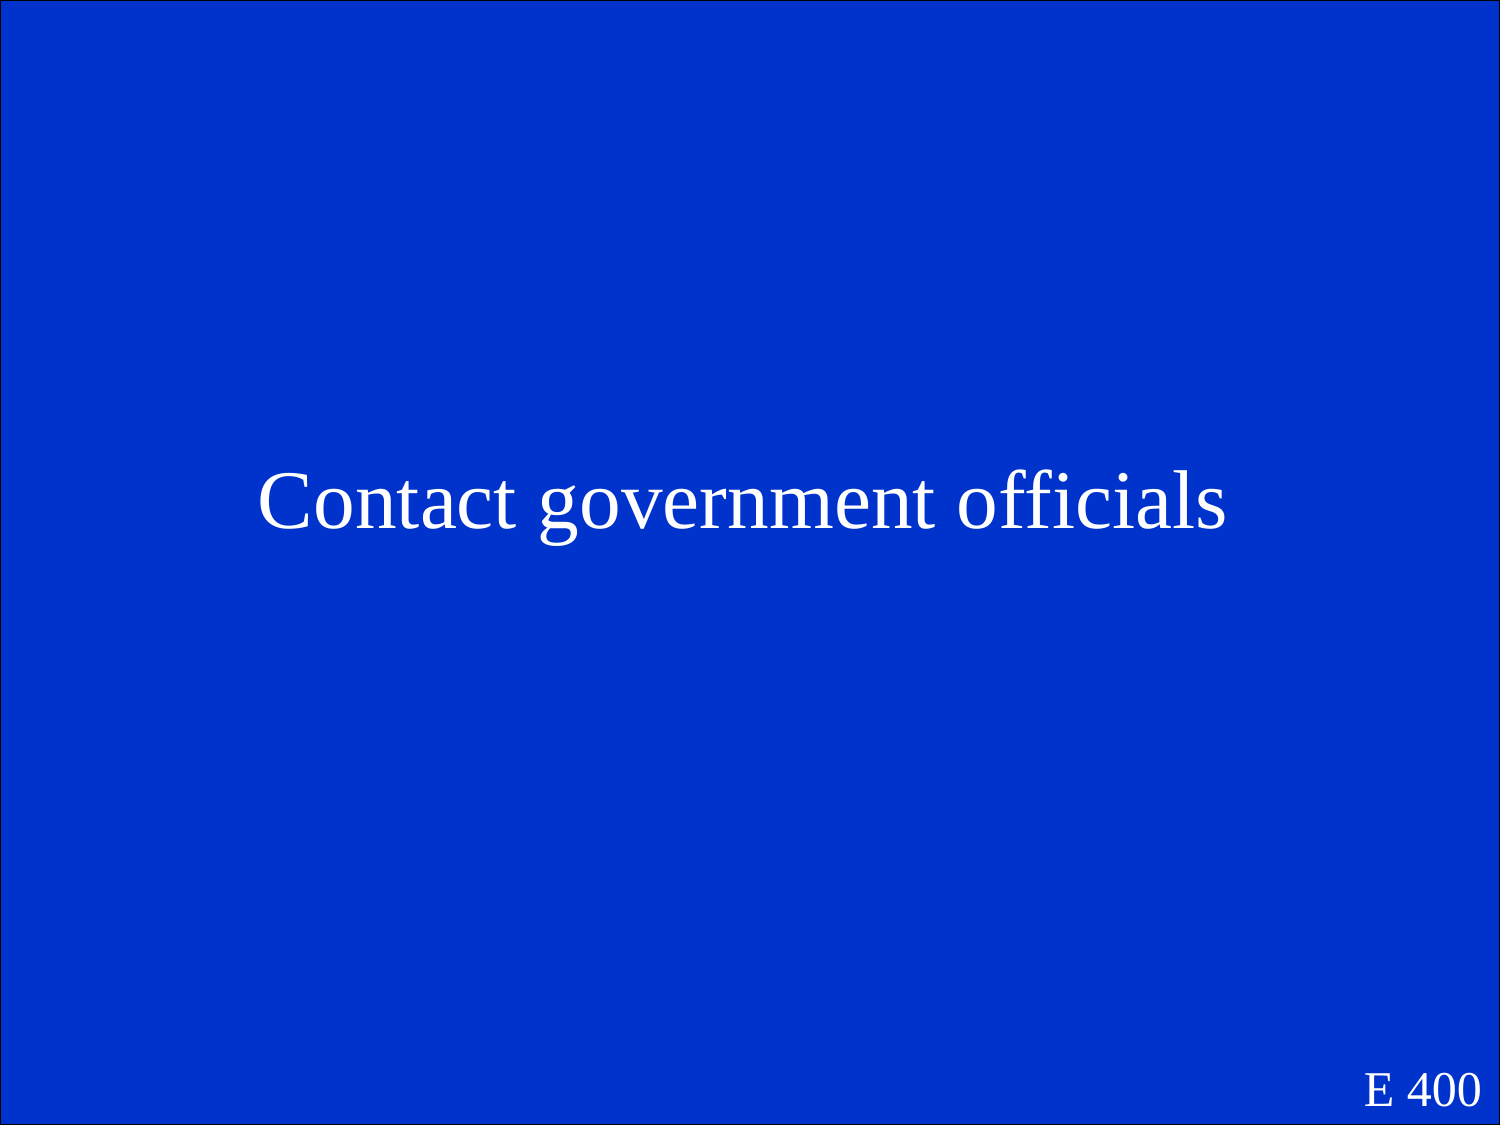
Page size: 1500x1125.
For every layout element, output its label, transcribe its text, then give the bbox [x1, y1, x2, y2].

text_box [0, 0, 1500, 1125]
text_box Contact government officials [224, 437, 1263, 553]
text_box E 400 [1349, 1049, 1497, 1125]
